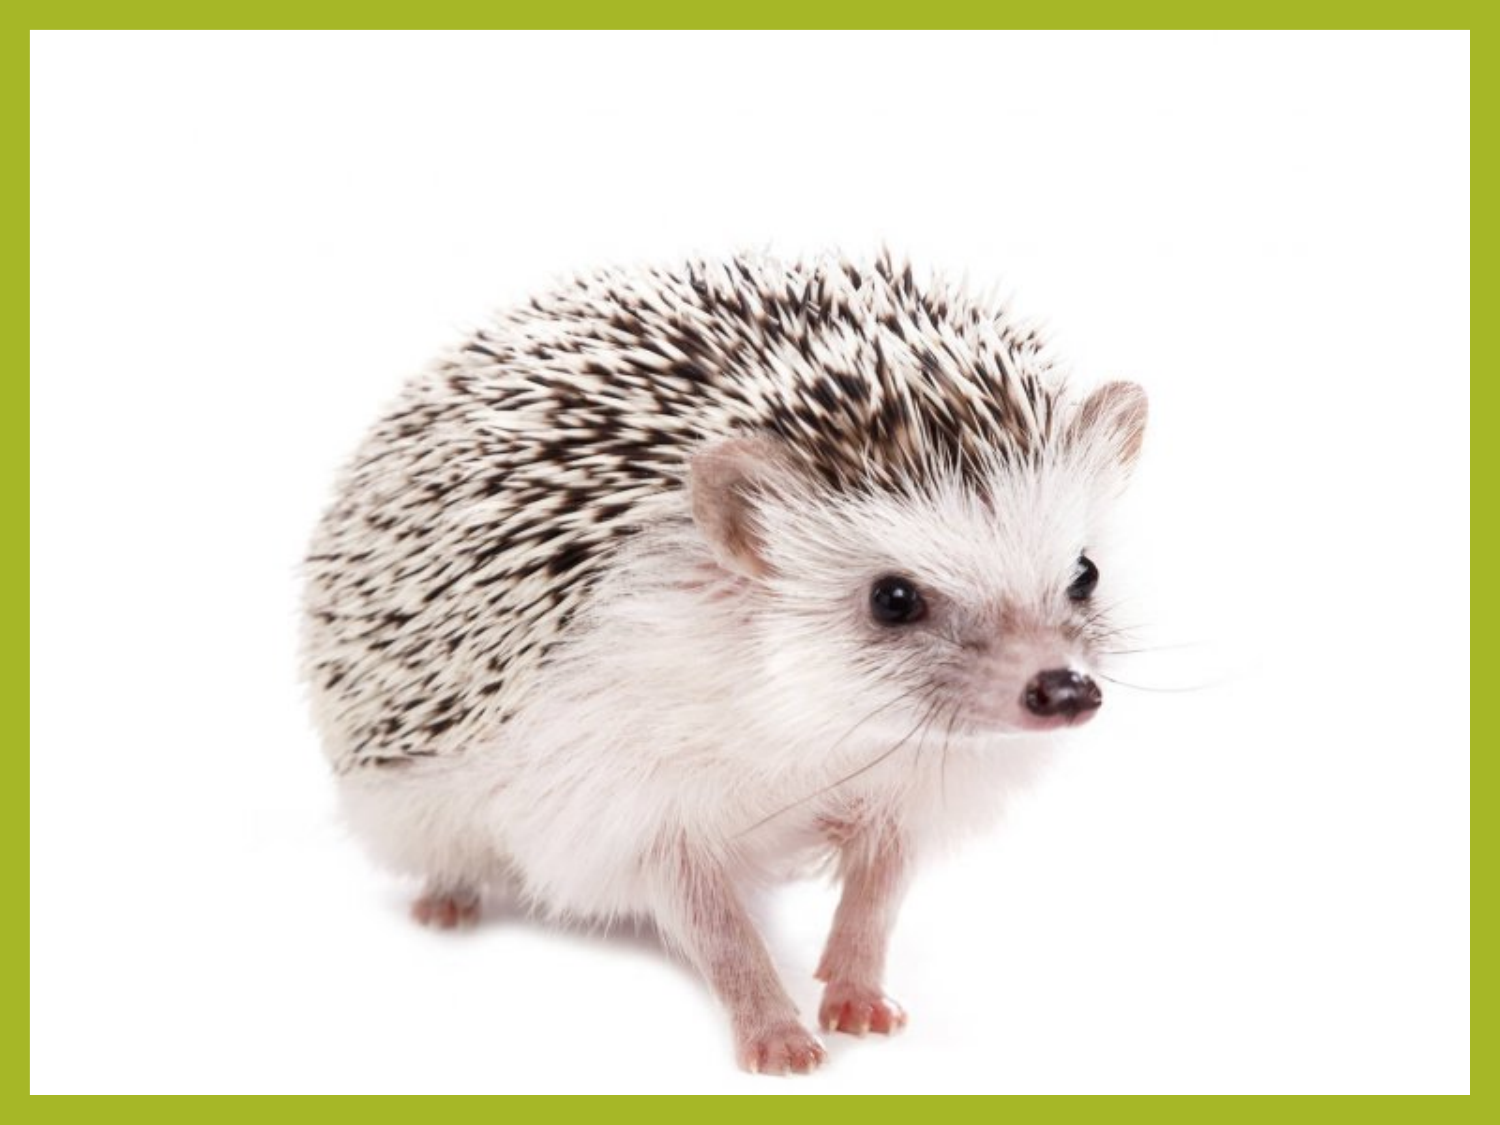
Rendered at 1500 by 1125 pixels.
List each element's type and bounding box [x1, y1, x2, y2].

picture [182, 30, 1309, 1095]
